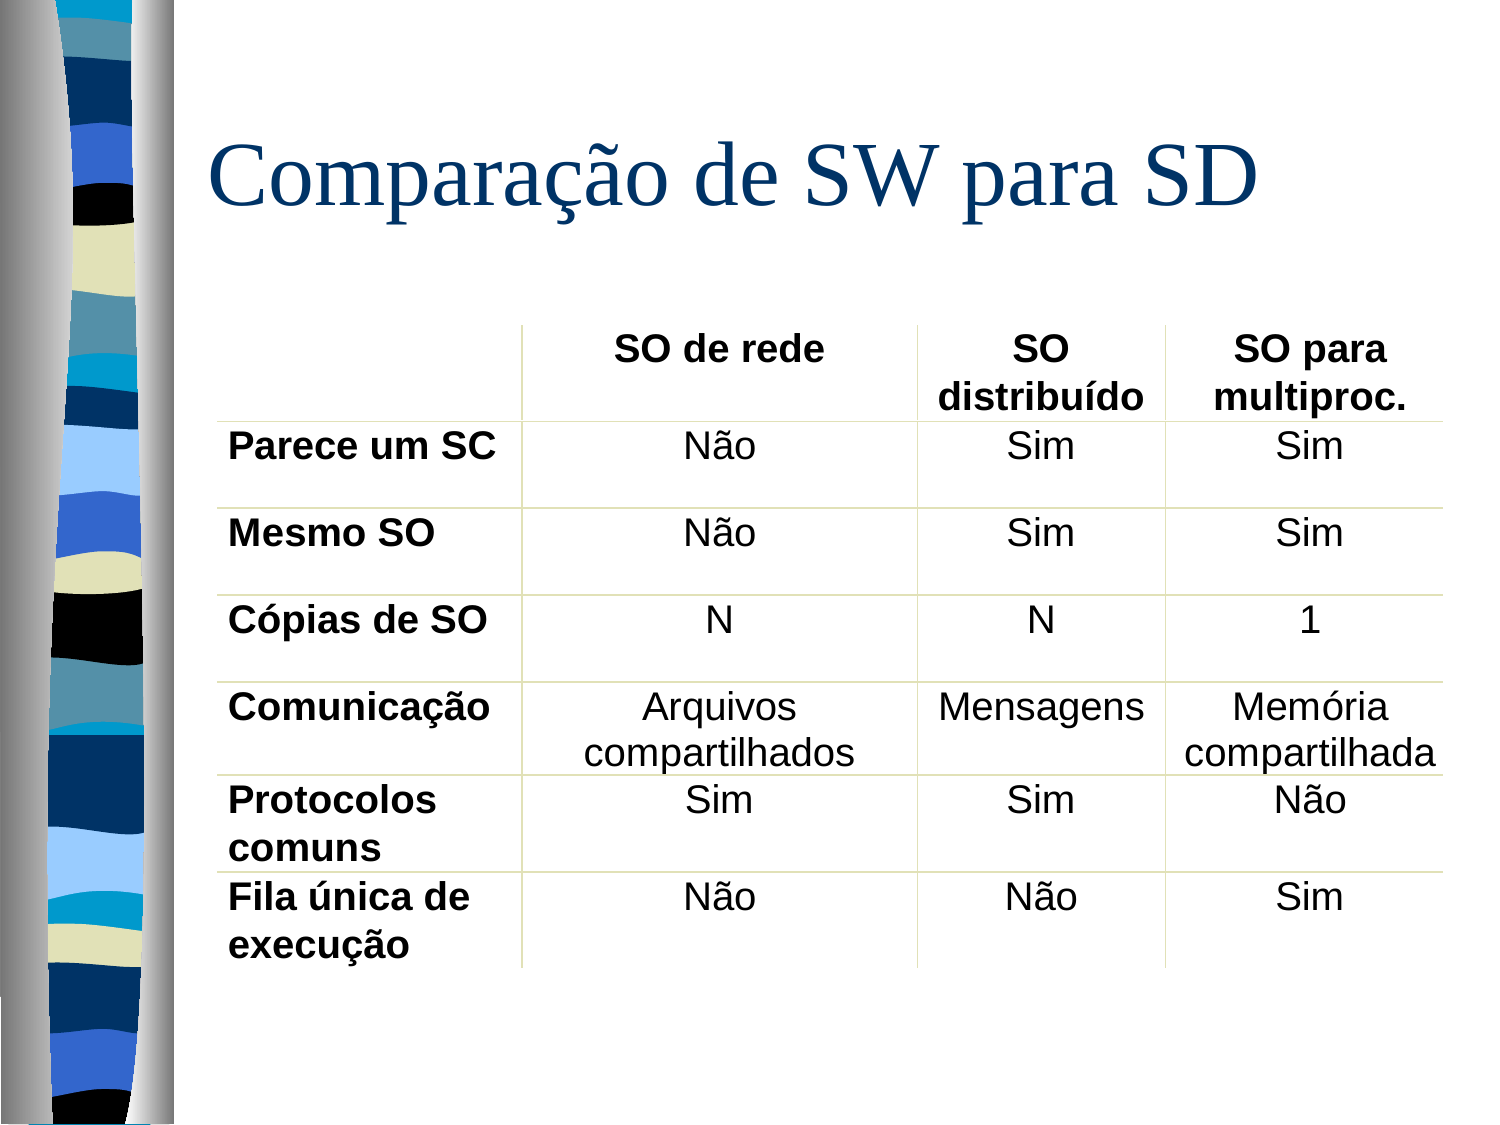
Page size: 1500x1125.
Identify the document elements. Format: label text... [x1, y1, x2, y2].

title Comparação de SW para SD [192, 75, 1468, 263]
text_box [213, 324, 1444, 998]
